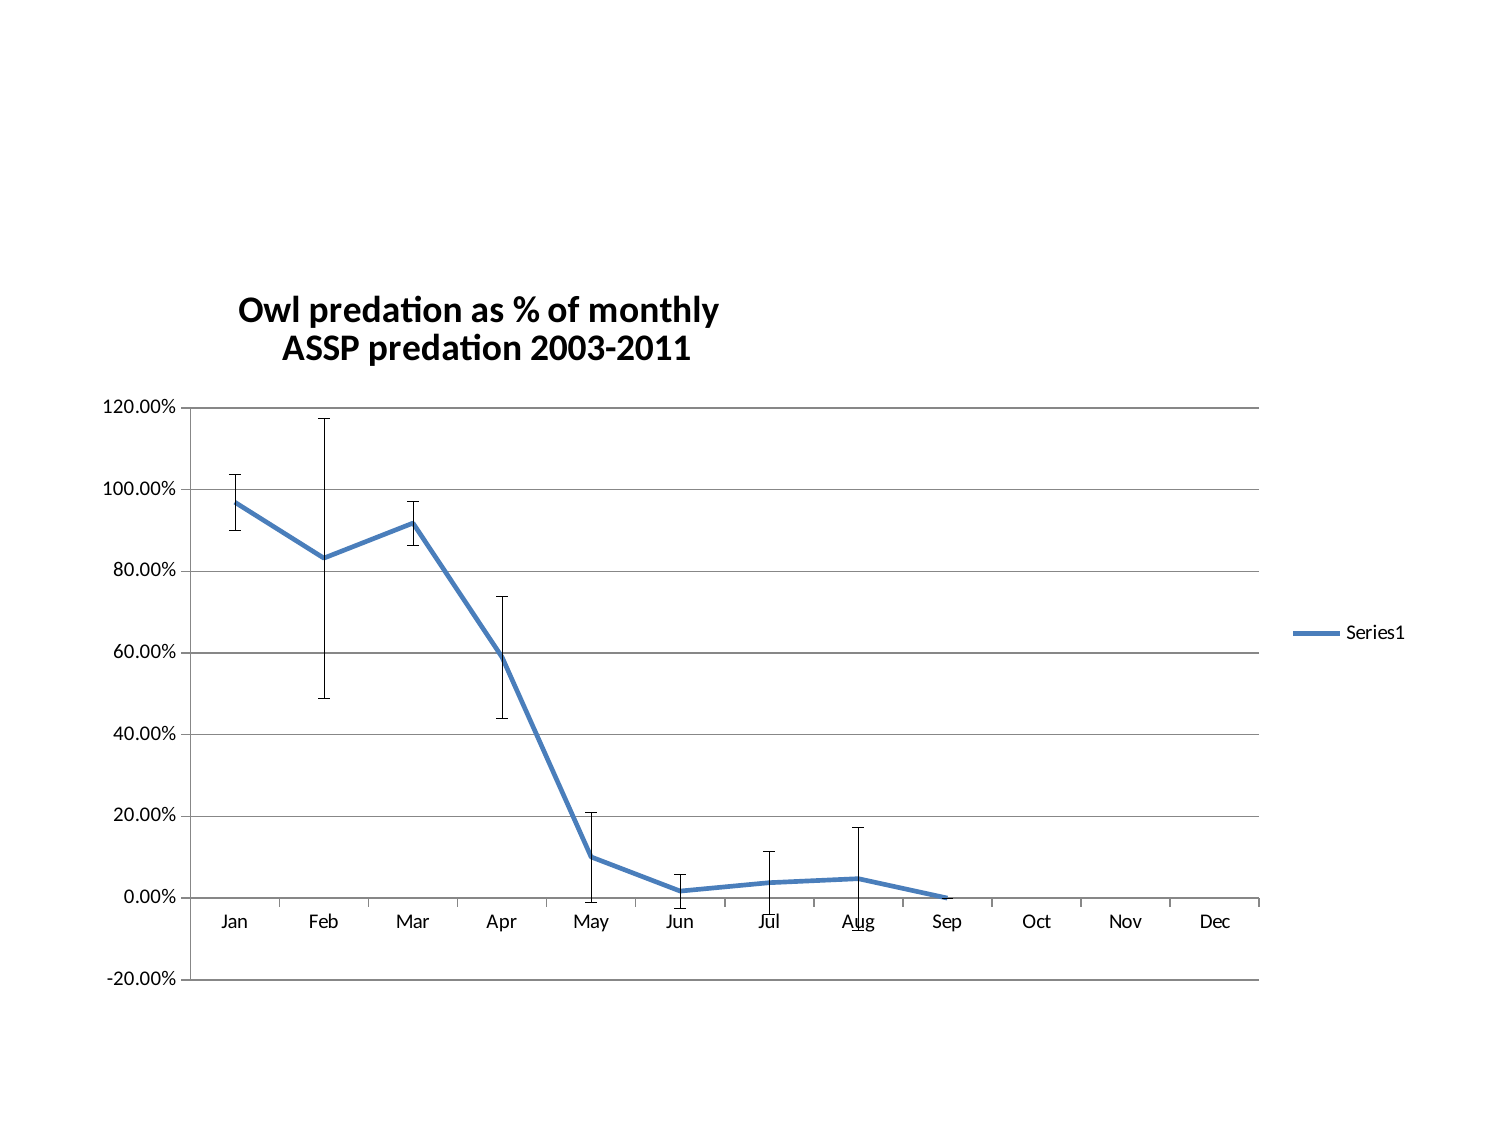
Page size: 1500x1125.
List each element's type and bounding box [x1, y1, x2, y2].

chart [74, 262, 1426, 1006]
